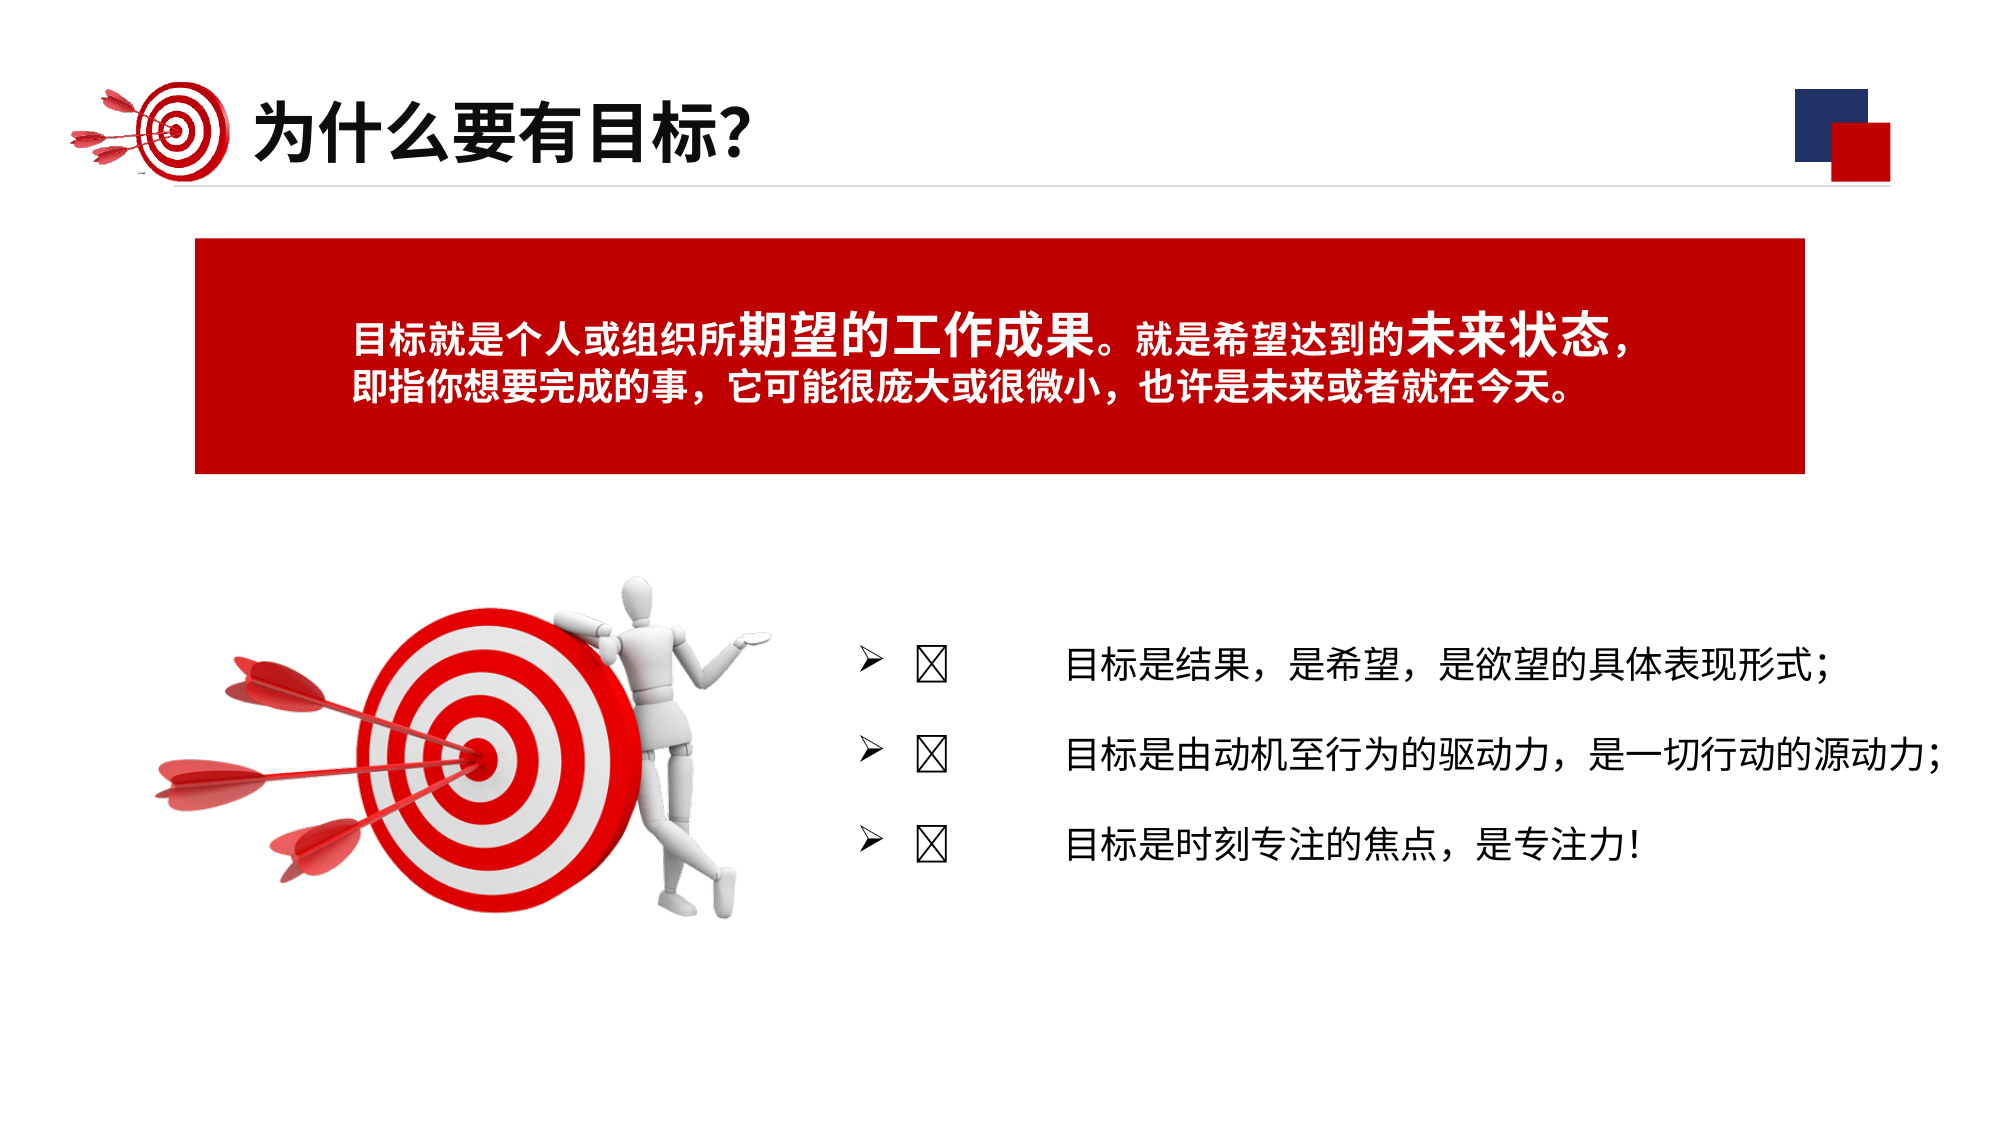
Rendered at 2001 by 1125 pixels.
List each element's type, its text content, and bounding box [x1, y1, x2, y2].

picture [143, 562, 783, 934]
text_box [195, 238, 1805, 475]
picture [66, 69, 234, 184]
text_box  目标是结果，是希望，是欲望的具体表现形式；  目标是由动机至行为的驱动力，是一切行动的源动力；  目标是时刻专注的焦点，是专注力！ [842, 588, 1965, 874]
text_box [1795, 89, 1891, 182]
text_box 为什么要有目标？ [236, 83, 800, 179]
